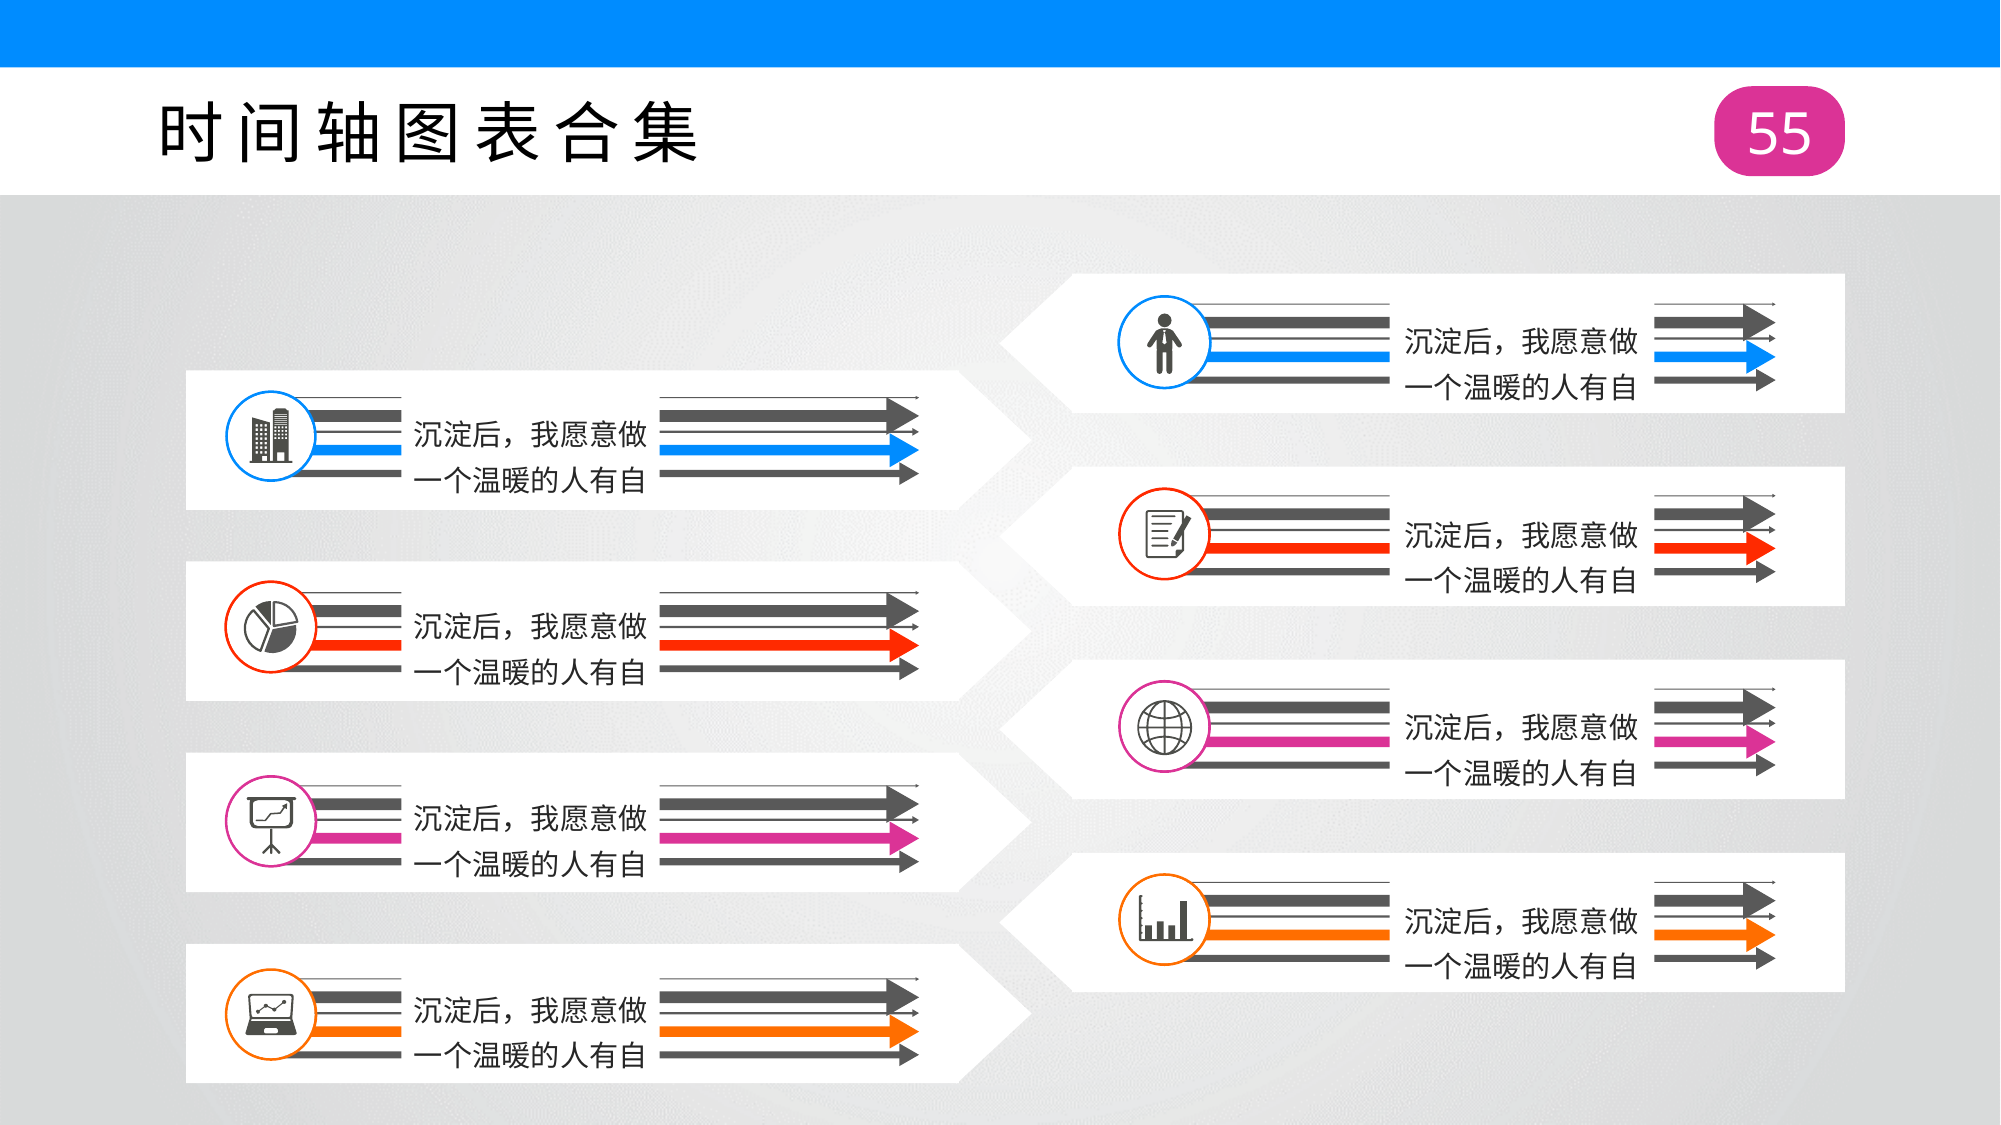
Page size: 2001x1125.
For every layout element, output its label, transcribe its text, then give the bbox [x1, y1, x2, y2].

text_box [1769, 526, 1776, 534]
text_box [899, 1043, 920, 1067]
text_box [1382, 472, 1661, 617]
text_box [249, 408, 293, 463]
text_box [899, 657, 920, 681]
text_box [1120, 490, 1209, 578]
text_box [889, 1014, 920, 1049]
text_box [243, 609, 270, 652]
text_box [912, 816, 919, 824]
text_box [899, 850, 920, 874]
text_box [886, 399, 920, 430]
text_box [1382, 279, 1661, 424]
text_box [1661, 701, 1743, 714]
text_box [283, 665, 391, 673]
text_box [1756, 560, 1776, 584]
text_box [245, 993, 297, 1036]
text_box [310, 410, 391, 422]
text_box [246, 797, 297, 829]
text_box [224, 775, 318, 868]
text_box [1137, 700, 1193, 756]
text_box [227, 777, 315, 865]
text_box [1120, 875, 1209, 964]
text_box [1147, 328, 1182, 374]
text_box [912, 428, 919, 436]
text_box [912, 1009, 919, 1017]
text_box [1661, 736, 1746, 748]
text_box [1746, 724, 1776, 759]
text_box [292, 469, 391, 478]
text_box 55 [1713, 85, 1847, 178]
text_box [1746, 339, 1776, 374]
text_box [1661, 761, 1756, 769]
text_box [1756, 947, 1776, 970]
text_box [671, 858, 899, 866]
text_box [1743, 305, 1776, 337]
text_box [671, 991, 886, 1004]
text_box [1769, 912, 1776, 921]
text_box [1171, 539, 1178, 547]
text_box [1207, 736, 1382, 748]
text_box [886, 594, 920, 625]
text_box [1382, 665, 1661, 810]
text_box [671, 625, 912, 629]
text_box [1211, 528, 1382, 532]
text_box [1743, 883, 1776, 915]
text_box [227, 970, 315, 1059]
text_box [255, 803, 288, 822]
text_box [224, 580, 318, 674]
text_box [1204, 894, 1382, 907]
text_box [1661, 528, 1769, 532]
text_box [1118, 679, 1211, 773]
text_box [1186, 761, 1382, 769]
text_box [999, 659, 1845, 800]
text_box [889, 433, 920, 468]
text_box [1138, 895, 1194, 942]
text_box [1189, 376, 1382, 384]
text_box [1769, 334, 1776, 343]
picture [0, 0, 2001, 1125]
text_box [287, 858, 391, 866]
text_box [312, 798, 391, 811]
text_box [0, 66, 2000, 196]
text_box [1661, 568, 1756, 576]
text_box [1118, 487, 1211, 581]
text_box [671, 410, 886, 422]
text_box [1743, 497, 1776, 528]
text_box [312, 640, 391, 651]
text_box [1756, 369, 1776, 392]
text_box [1204, 508, 1382, 521]
text_box [186, 943, 1032, 1084]
text_box [1117, 295, 1212, 390]
text_box [1661, 929, 1746, 941]
text_box [1208, 351, 1382, 363]
text_box [1661, 376, 1756, 384]
text_box [264, 624, 297, 654]
text_box [1120, 297, 1209, 387]
text_box [272, 601, 299, 628]
text_box [255, 601, 271, 625]
text_box [312, 1026, 391, 1037]
text_box [1769, 719, 1776, 728]
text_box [391, 756, 671, 901]
text_box [1187, 568, 1382, 576]
text_box [318, 625, 391, 629]
text_box [1145, 510, 1192, 559]
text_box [391, 564, 671, 709]
text_box [886, 980, 920, 1012]
text_box [912, 623, 919, 631]
text_box [999, 273, 1845, 414]
text_box [1205, 316, 1382, 329]
text_box [671, 665, 899, 673]
text_box [312, 832, 391, 844]
text_box [671, 444, 889, 456]
text_box [186, 369, 1032, 511]
text_box [671, 832, 889, 844]
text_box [391, 948, 671, 1093]
text_box [1756, 754, 1776, 777]
text_box [1207, 543, 1382, 554]
text_box [671, 469, 899, 478]
text_box [1157, 313, 1172, 328]
text_box [313, 605, 391, 618]
text_box [1204, 701, 1382, 714]
text_box [1661, 351, 1746, 363]
text_box [1207, 929, 1382, 941]
text_box 时间轴图表合集 [142, 83, 753, 178]
text_box [671, 605, 886, 618]
text_box [671, 798, 886, 811]
text_box [886, 787, 920, 818]
text_box [1661, 316, 1743, 329]
text_box [1746, 531, 1776, 566]
text_box [228, 393, 314, 480]
text_box [287, 1051, 391, 1059]
text_box [224, 968, 318, 1061]
text_box [312, 991, 391, 1004]
text_box [313, 444, 391, 456]
text_box [1661, 543, 1746, 554]
text_box [186, 752, 1032, 893]
text_box [1661, 894, 1743, 907]
text_box [262, 829, 281, 855]
text_box [671, 1026, 889, 1037]
text_box [186, 560, 1032, 702]
text_box [889, 628, 920, 663]
text_box [671, 1051, 899, 1059]
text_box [391, 372, 671, 517]
text_box [1120, 682, 1209, 771]
text_box [999, 466, 1845, 607]
text_box [227, 583, 315, 671]
text_box [999, 852, 1845, 993]
text_box [1743, 690, 1776, 722]
text_box [255, 999, 287, 1014]
text_box [1661, 508, 1743, 521]
text_box [1746, 918, 1776, 953]
text_box [225, 390, 317, 482]
text_box [1661, 954, 1756, 962]
text_box [1118, 873, 1211, 967]
text_box [889, 821, 920, 856]
text_box [899, 462, 920, 485]
text_box [671, 640, 889, 651]
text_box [1382, 858, 1661, 1003]
text_box [0, 0, 2000, 66]
text_box [1186, 954, 1382, 962]
